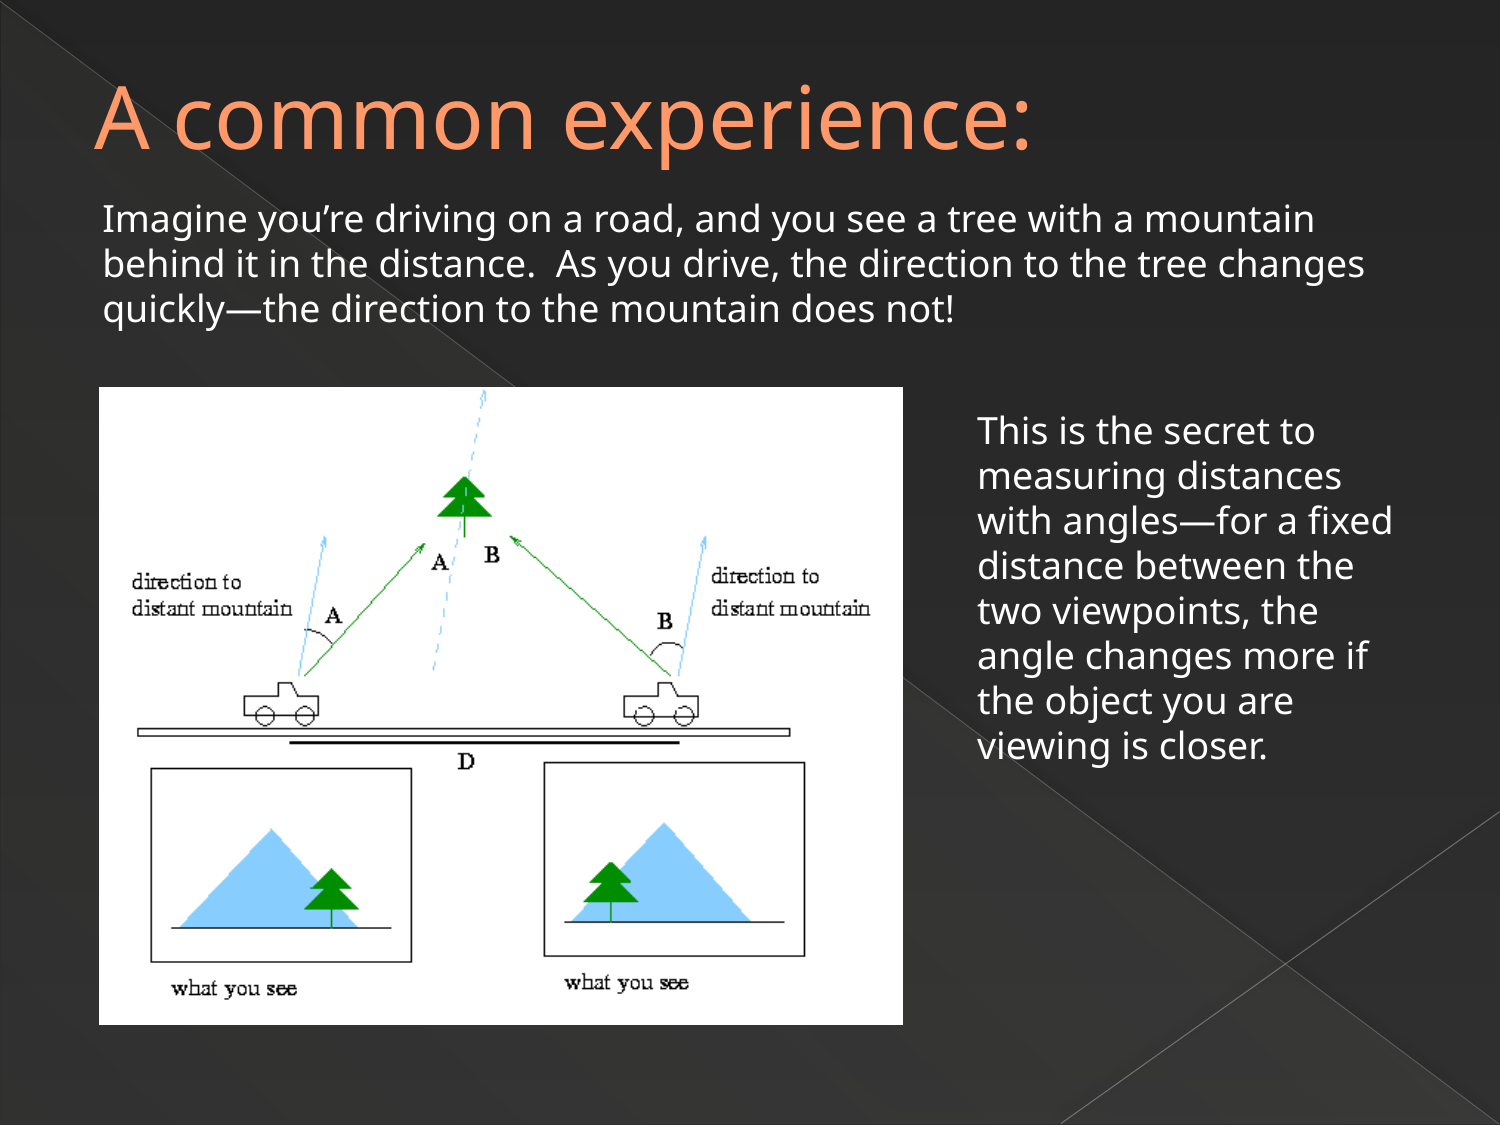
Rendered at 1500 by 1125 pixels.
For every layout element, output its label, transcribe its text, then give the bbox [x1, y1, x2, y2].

text_box Imagine you’re driving on a road, and you see a tree with a mountain behind it in the distance. As you drive, the direction to the tree changes quickly—the direction to the mountain does not! [87, 187, 1438, 338]
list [99, 387, 903, 1026]
text_box This is the secret to measuring distances with angles—for a fixed distance between the two viewpoints, the angle changes more if the object you are viewing is closer. [962, 399, 1413, 775]
title A common experience: [0, 0, 1500, 230]
